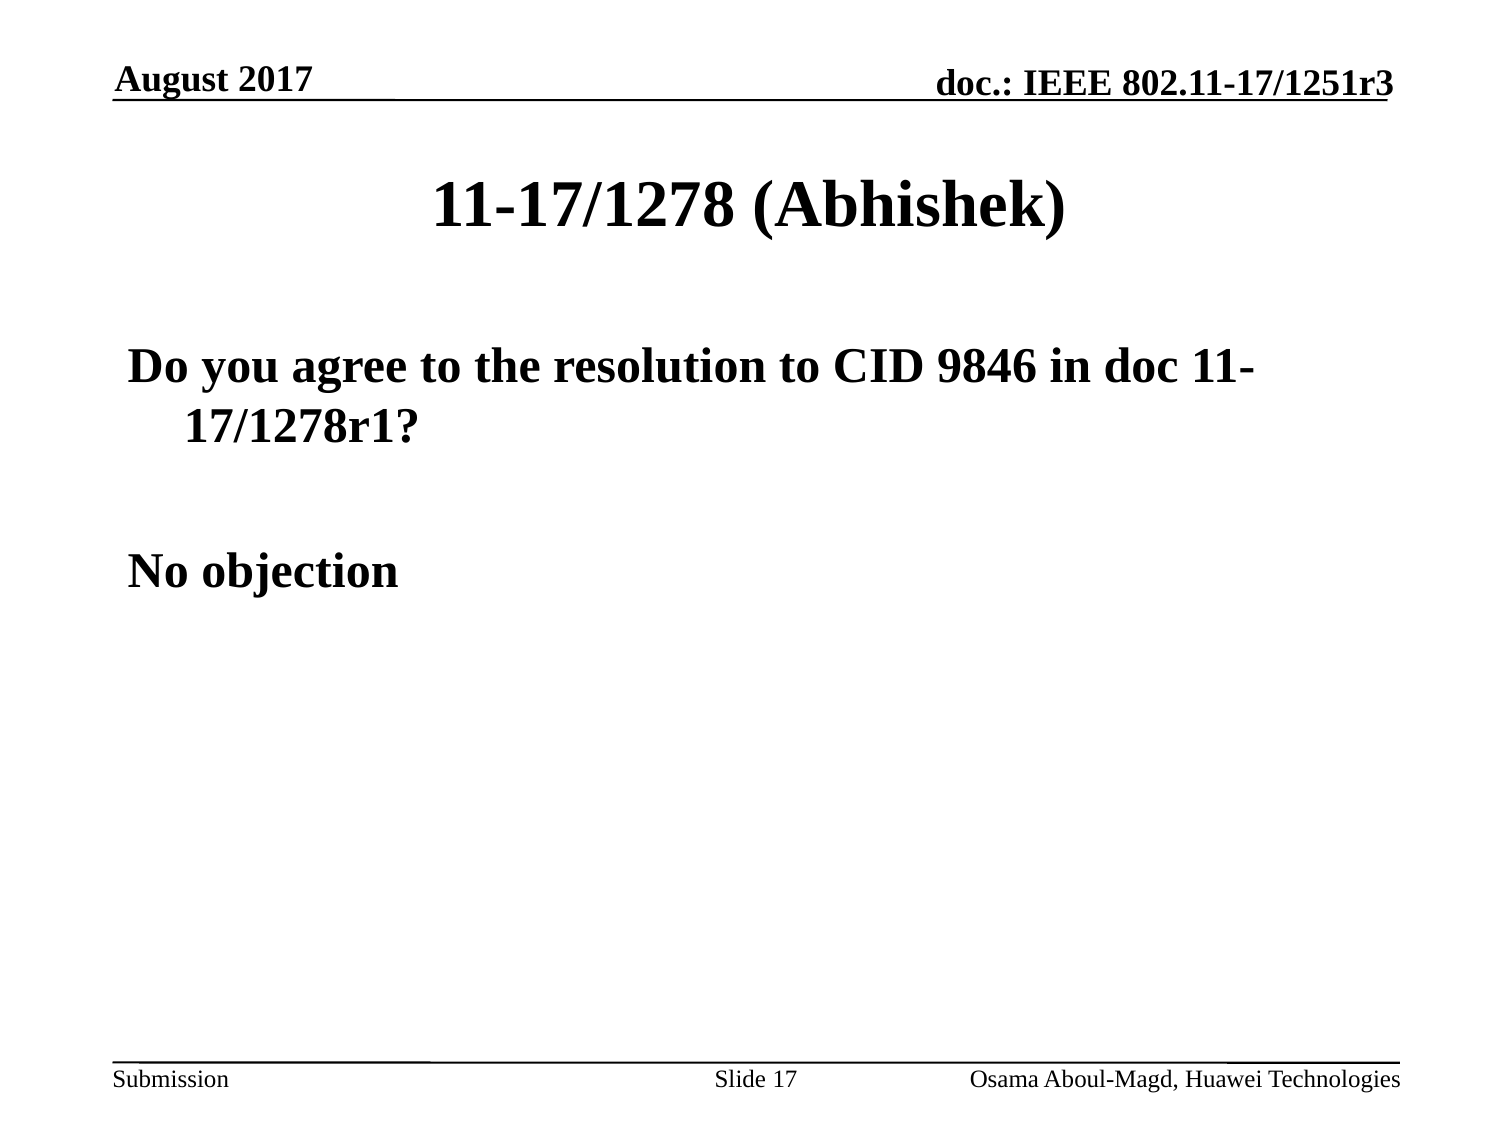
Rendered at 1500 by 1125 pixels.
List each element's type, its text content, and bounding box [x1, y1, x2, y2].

list Do you agree to the resolution to CID 9846 in doc 11-17/1278r1? No objection [112, 324, 1388, 1000]
footer Osama Aboul-Magd, Huawei Technologies [878, 1061, 1402, 1093]
title 11-17/1278 (Abhishek) [112, 112, 1388, 288]
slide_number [114, 54, 423, 100]
slide_number Slide 17 [712, 1061, 800, 1123]
